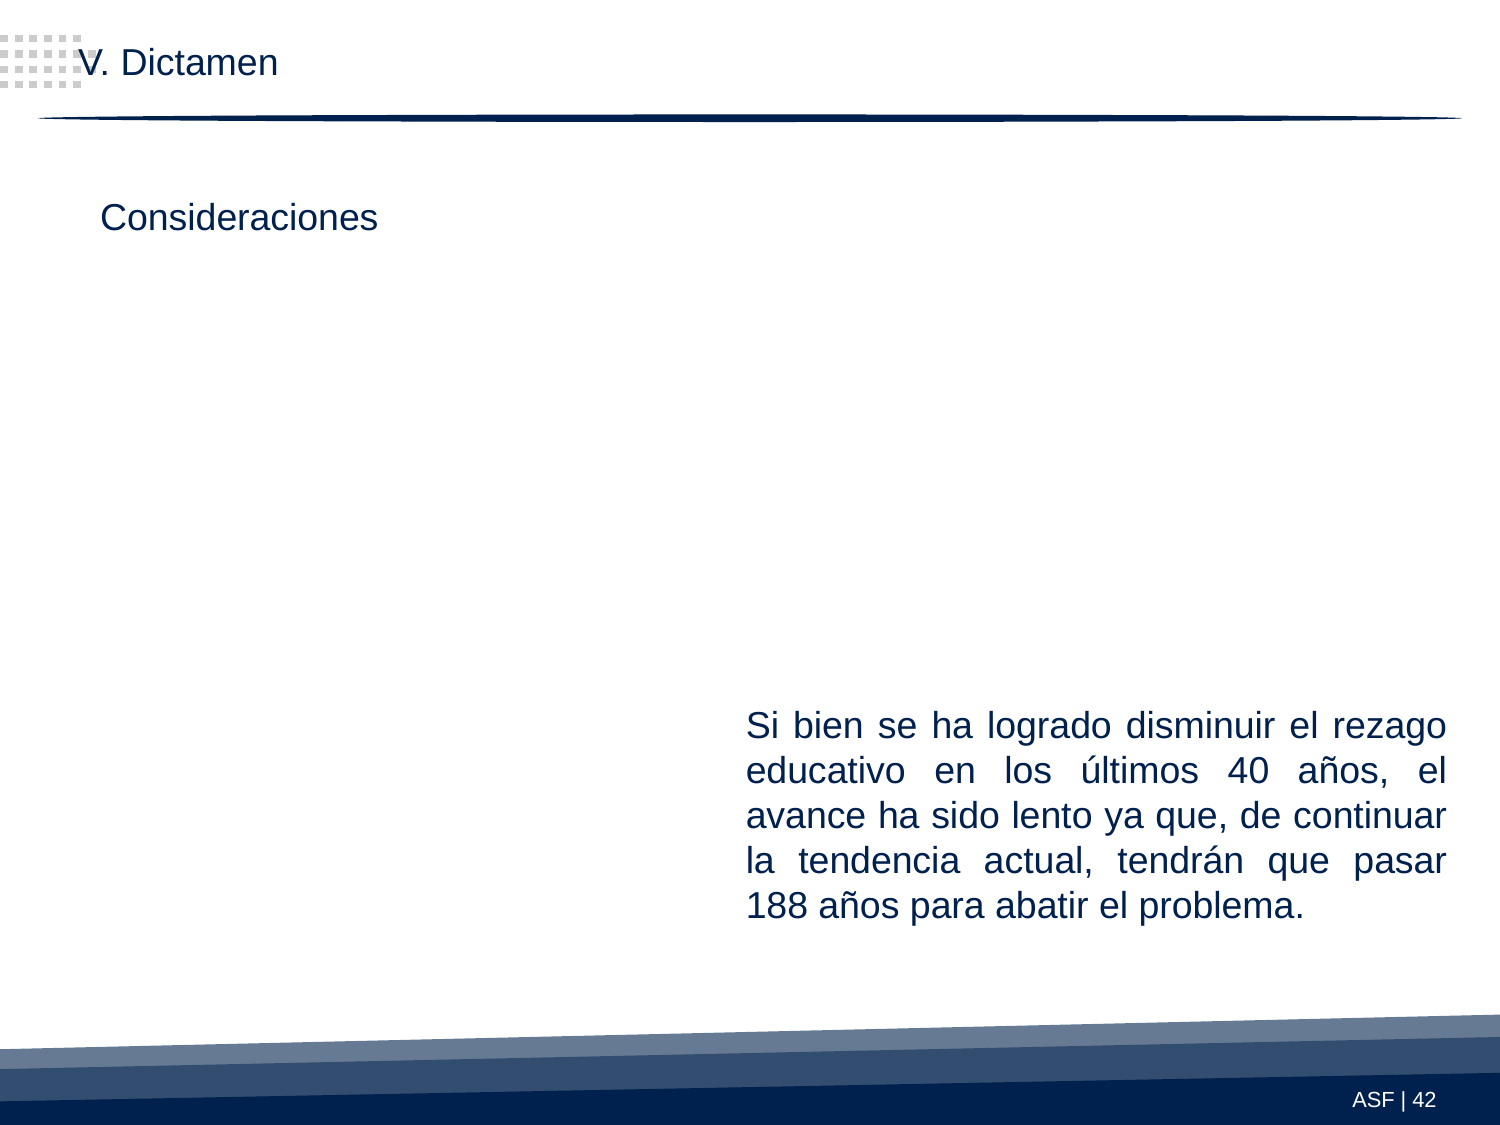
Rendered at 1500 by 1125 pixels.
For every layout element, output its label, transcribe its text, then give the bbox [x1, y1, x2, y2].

slide_number ASF | 42 [1337, 1078, 1489, 1125]
text_box V. Dictamen [63, 30, 761, 91]
text_box Si bien se ha logrado disminuir el rezago educativo en los últimos 40 años, el avance ha sido lento ya que, de continuar la tendencia actual, tendrán que pasar 188 años para abatir el problema. [731, 693, 1462, 934]
text_box Consideraciones [85, 185, 802, 246]
text_box [38, 114, 1462, 123]
